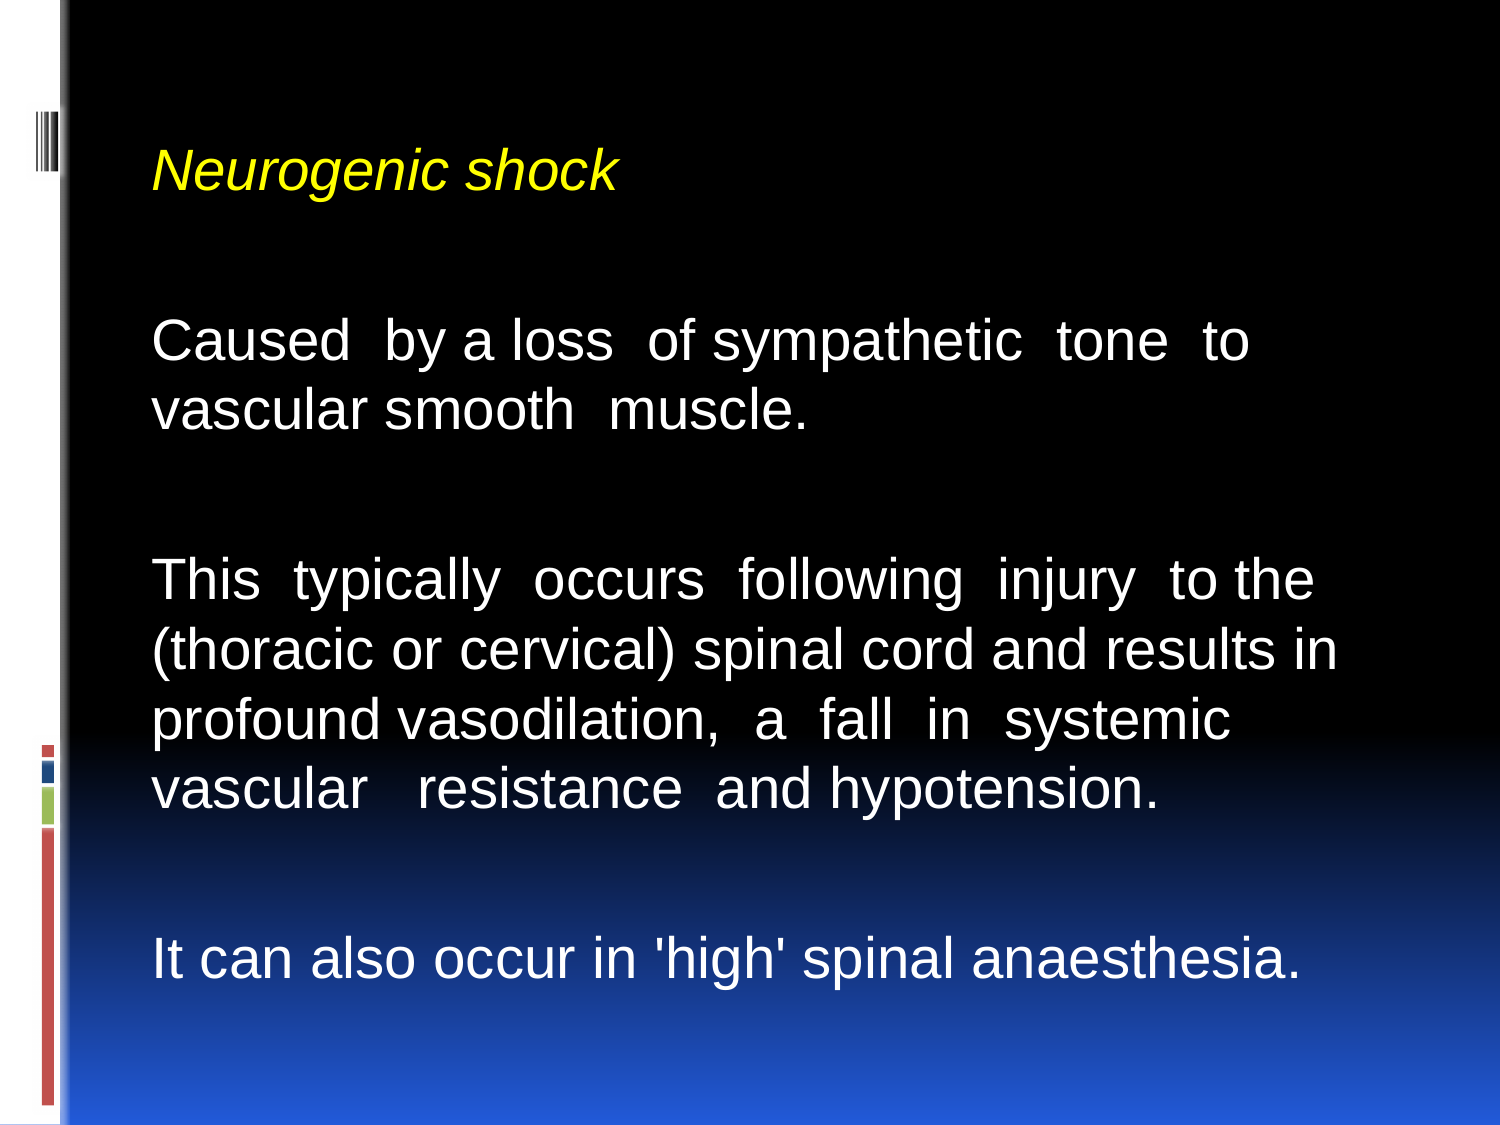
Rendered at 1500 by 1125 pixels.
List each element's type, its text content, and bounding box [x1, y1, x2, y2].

list Neurogenic shock Caused by a loss of sympathetic tone to vascular smooth muscle. This typically occurs following injury to the (thoracic or cervical) spinal cord and results in profound vasodilation, a fall in systemic vascular resistance and hypotension. It can also occur in 'high' spinal anaesthesia. [124, 124, 1401, 876]
